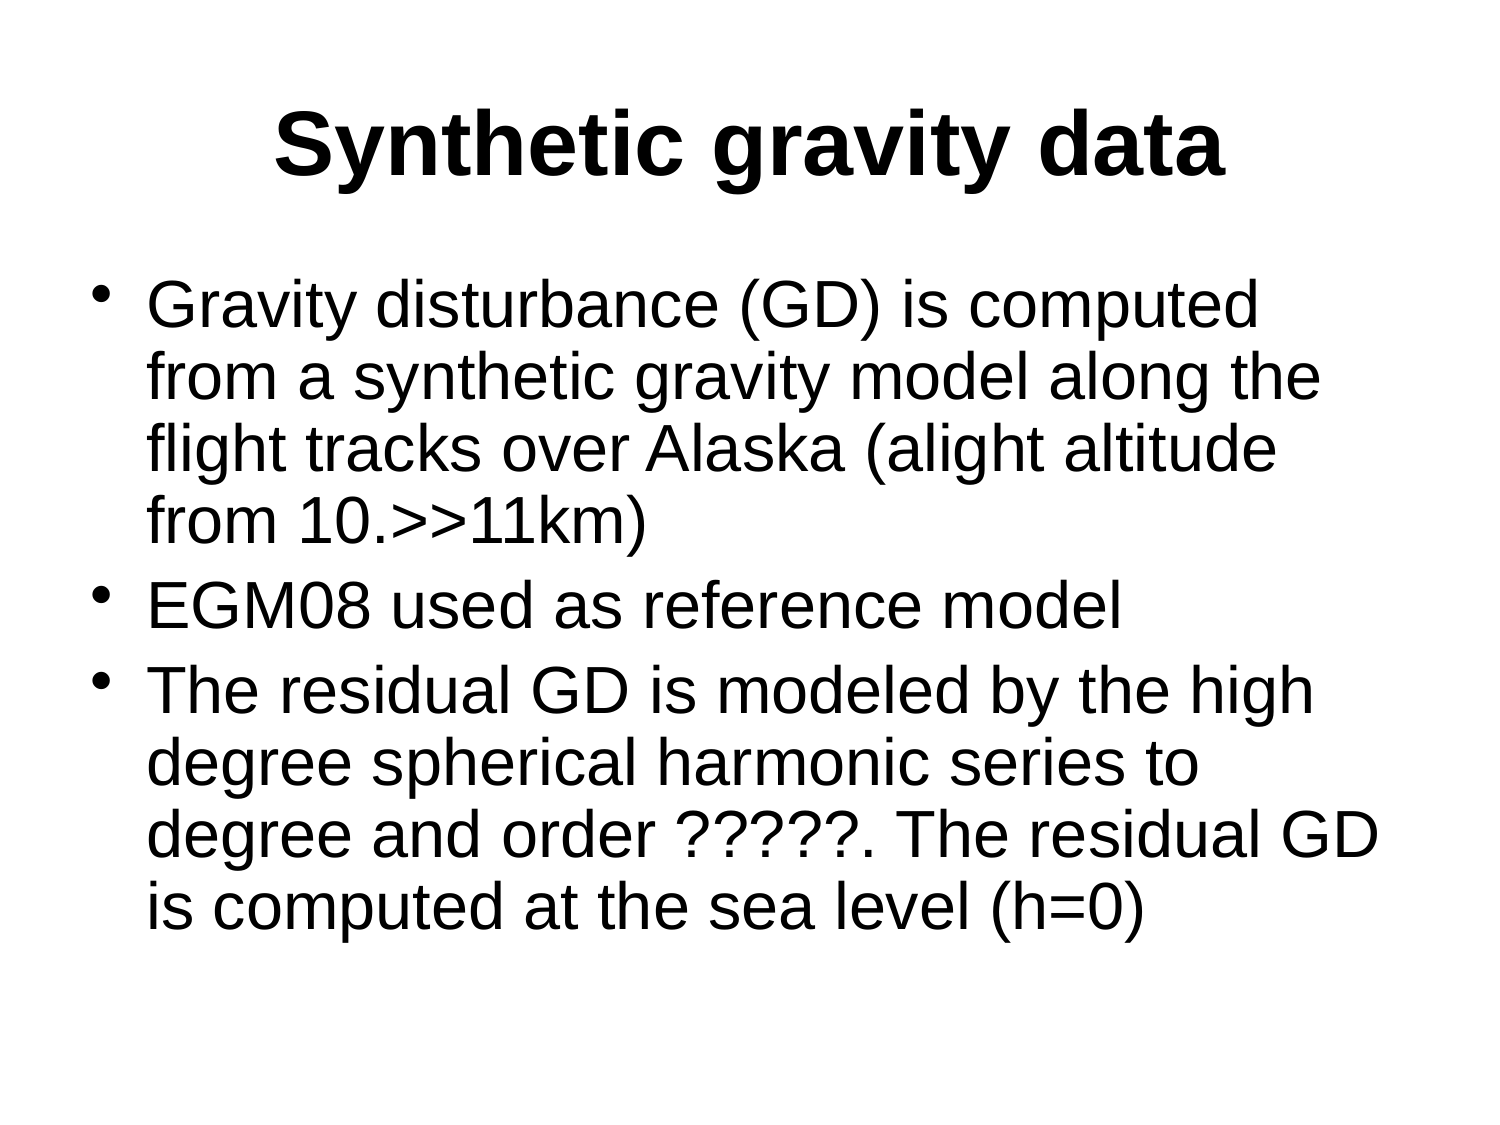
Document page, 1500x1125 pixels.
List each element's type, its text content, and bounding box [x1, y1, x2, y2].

title Synthetic gravity data [74, 44, 1426, 233]
list Gravity disturbance (GD) is computed from a synthetic gravity model along the flight tracks over Alaska (alight altitude from 10.>>11km) EGM08 used as reference model The residual GD is modeled by the high degree spherical harmonic series to degree and order ?????. The residual GD is computed at the sea level (h=0) [74, 262, 1426, 1006]
